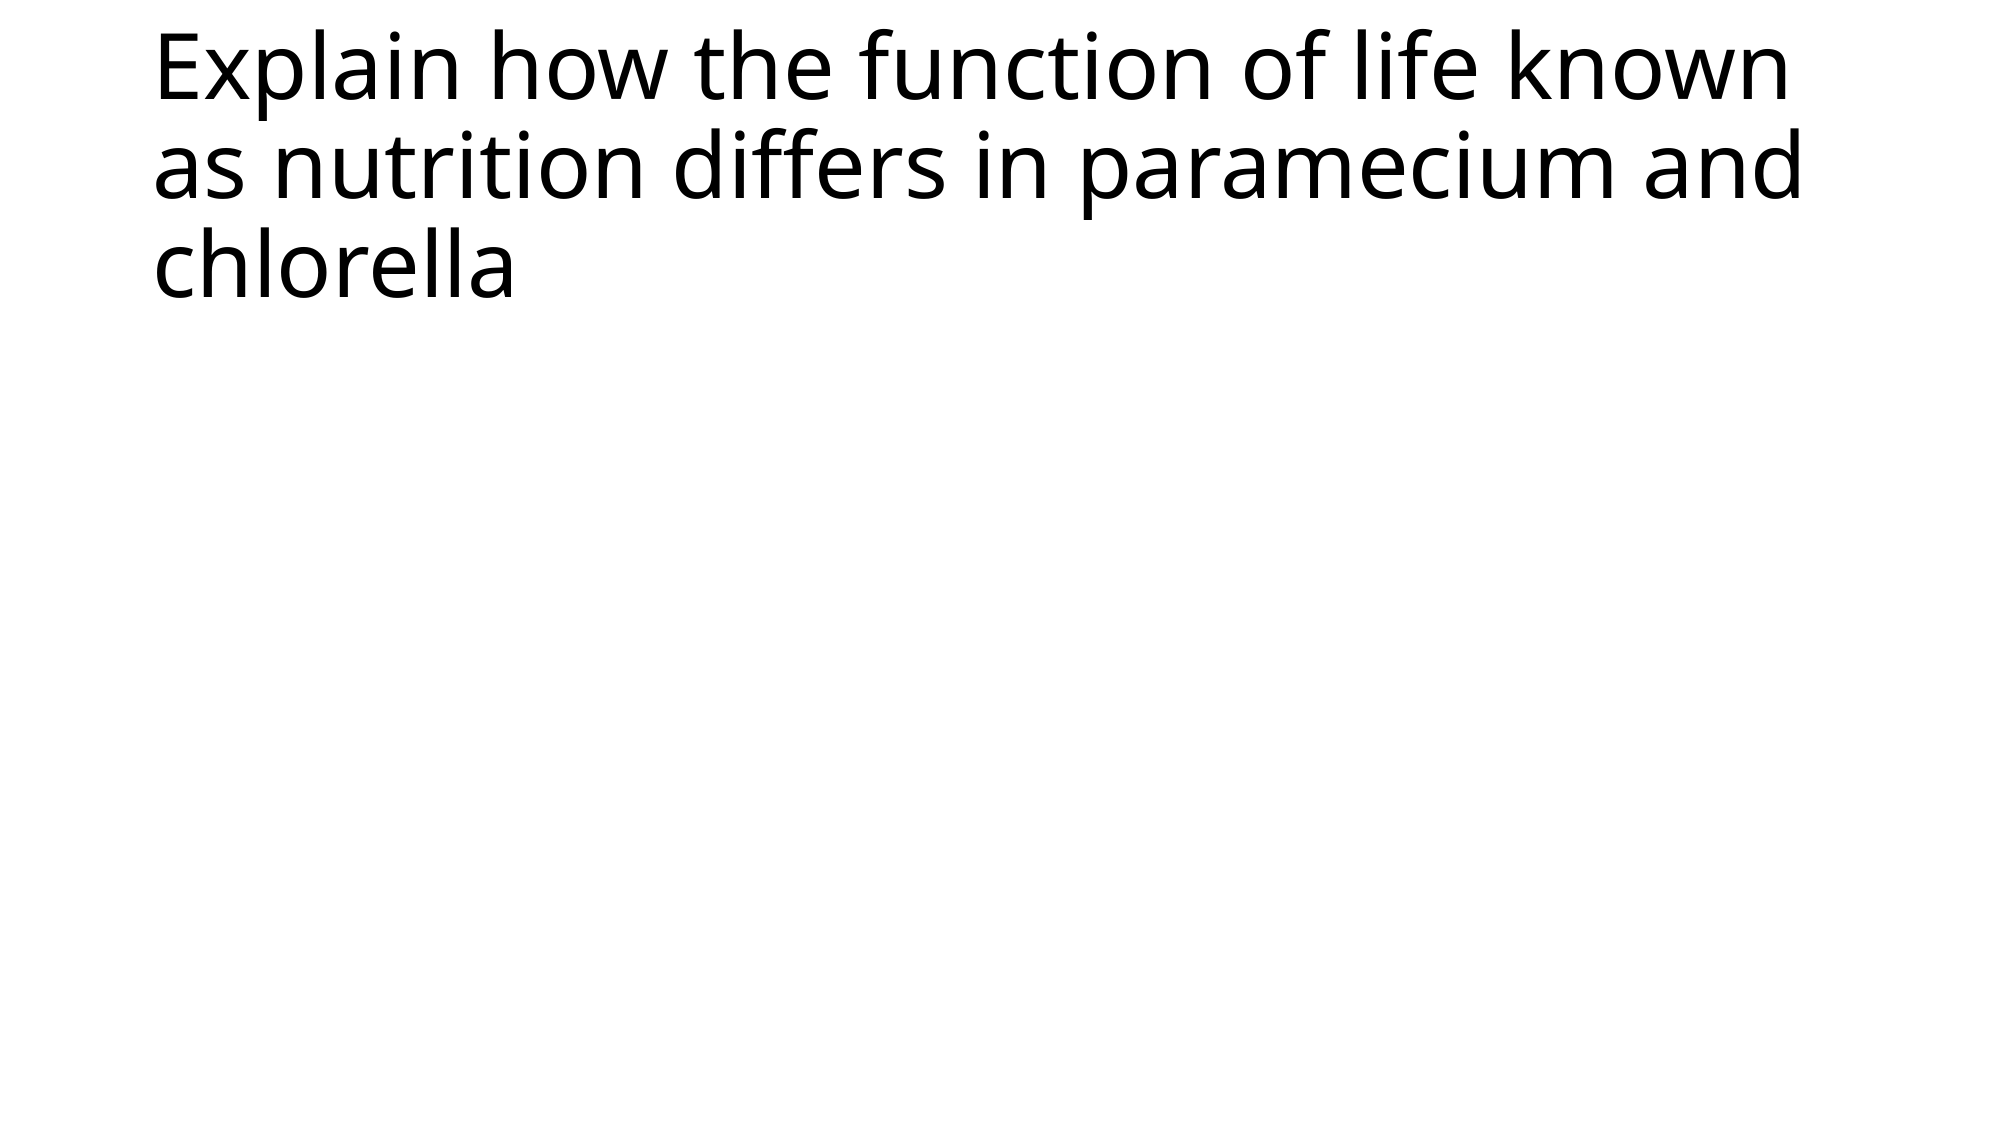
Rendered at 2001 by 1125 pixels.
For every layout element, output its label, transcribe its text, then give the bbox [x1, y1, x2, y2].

title Explain how the function of life known as nutrition differs in paramecium and chlorella [137, 59, 1863, 278]
